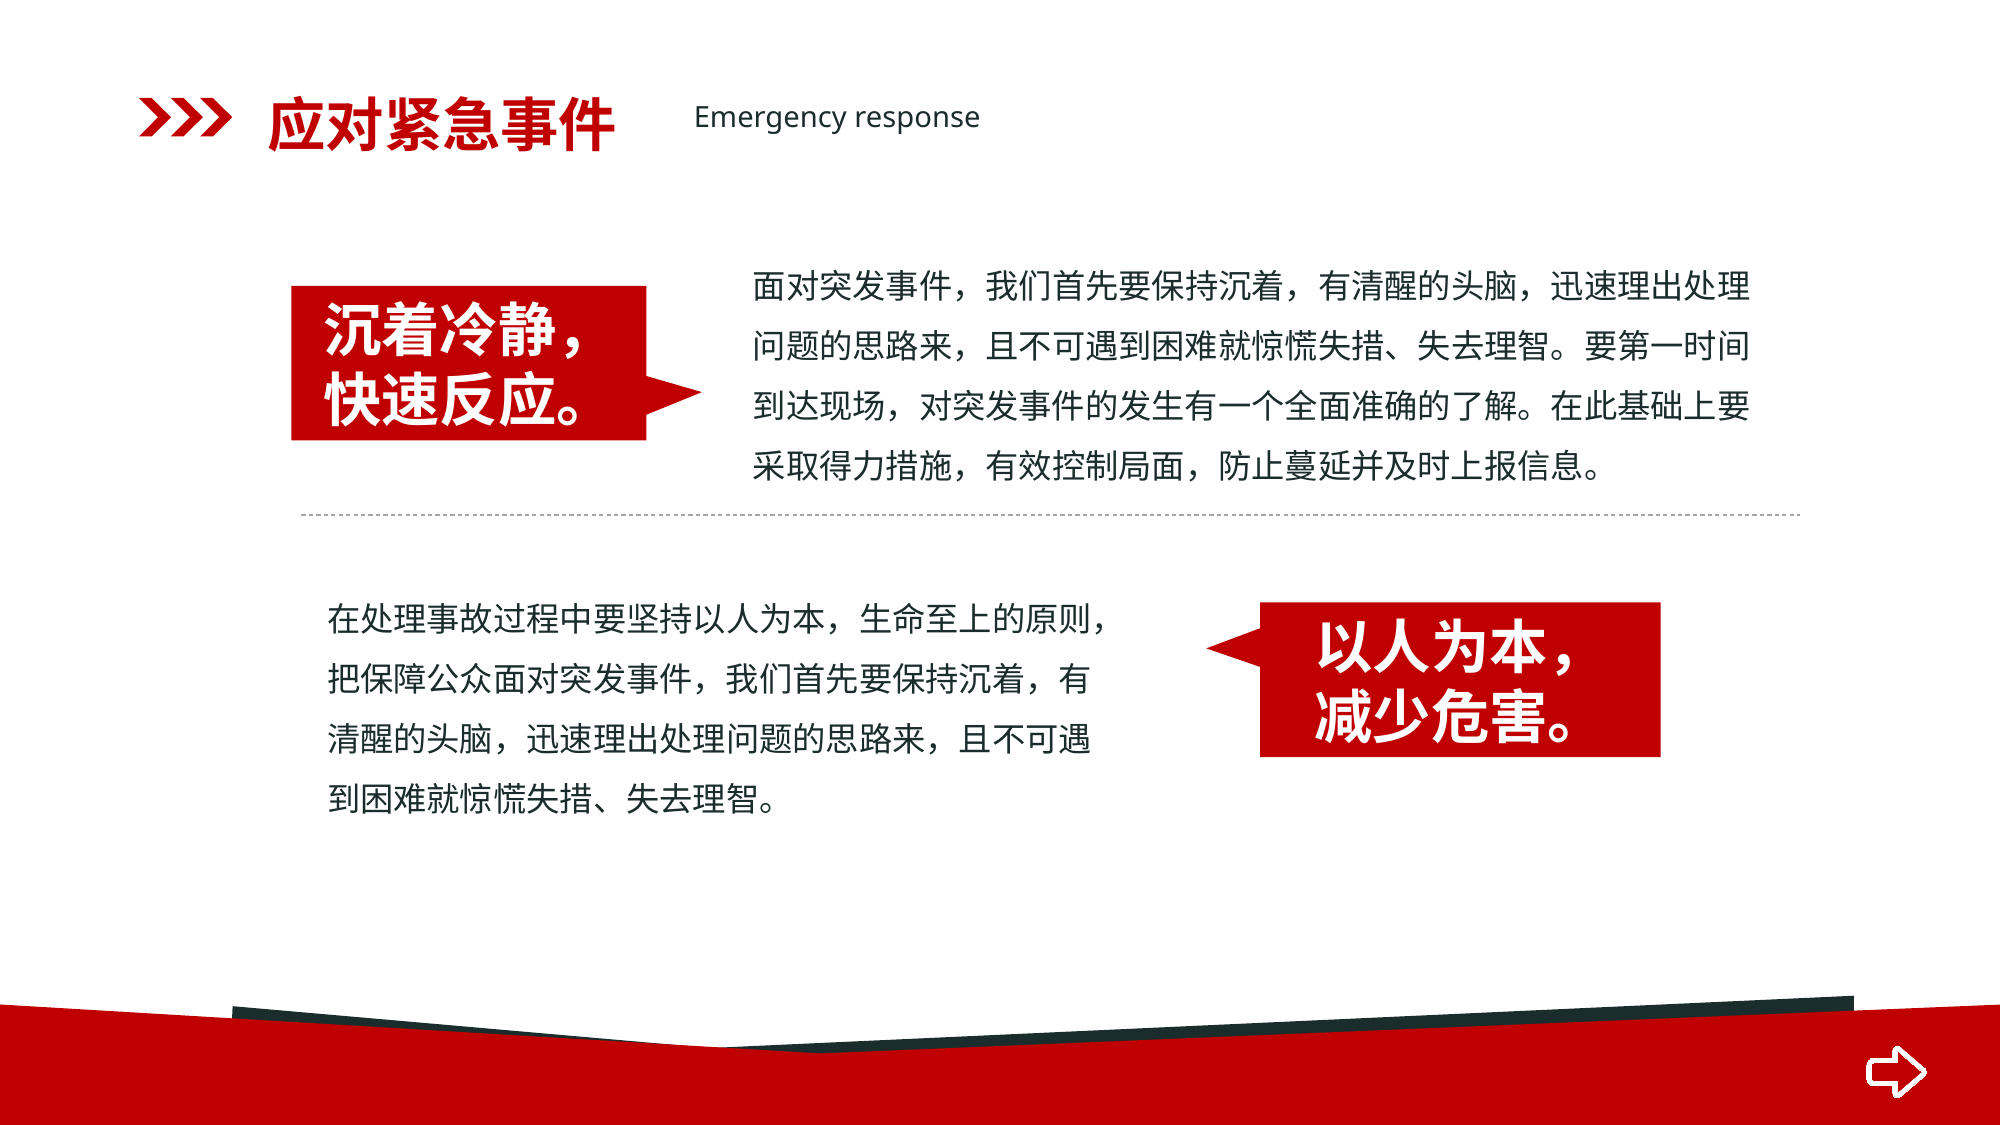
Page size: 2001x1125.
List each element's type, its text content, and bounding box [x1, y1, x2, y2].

text_box 沉着冷静， 快速反应。 [291, 285, 702, 441]
text_box 在处理事故过程中要坚持以人为本，生命至上的原则，把保障公众面对突发事件，我们首先要保持沉着，有清醒的头脑，迅速理出处理问题的思路来，且不可遇到困难就惊慌失措、失去理智。 [312, 571, 1114, 826]
text_box 面对突发事件，我们首先要保持沉着，有清醒的头脑，迅速理出处理问题的思路来，且不可遇到困难就惊慌失措、失去理智。要第一时间到达现场，对突发事件的发生有一个全面准确的了解。在此基础上要采取得力措施，有效控制局面，防止蔓延并及时上报信息。 [738, 237, 1782, 492]
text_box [138, 97, 233, 137]
text_box Emergency response [678, 91, 1114, 141]
text_box 应对紧急事件 [252, 80, 679, 166]
text_box 以人为本， 减少危害。 [1206, 602, 1661, 758]
